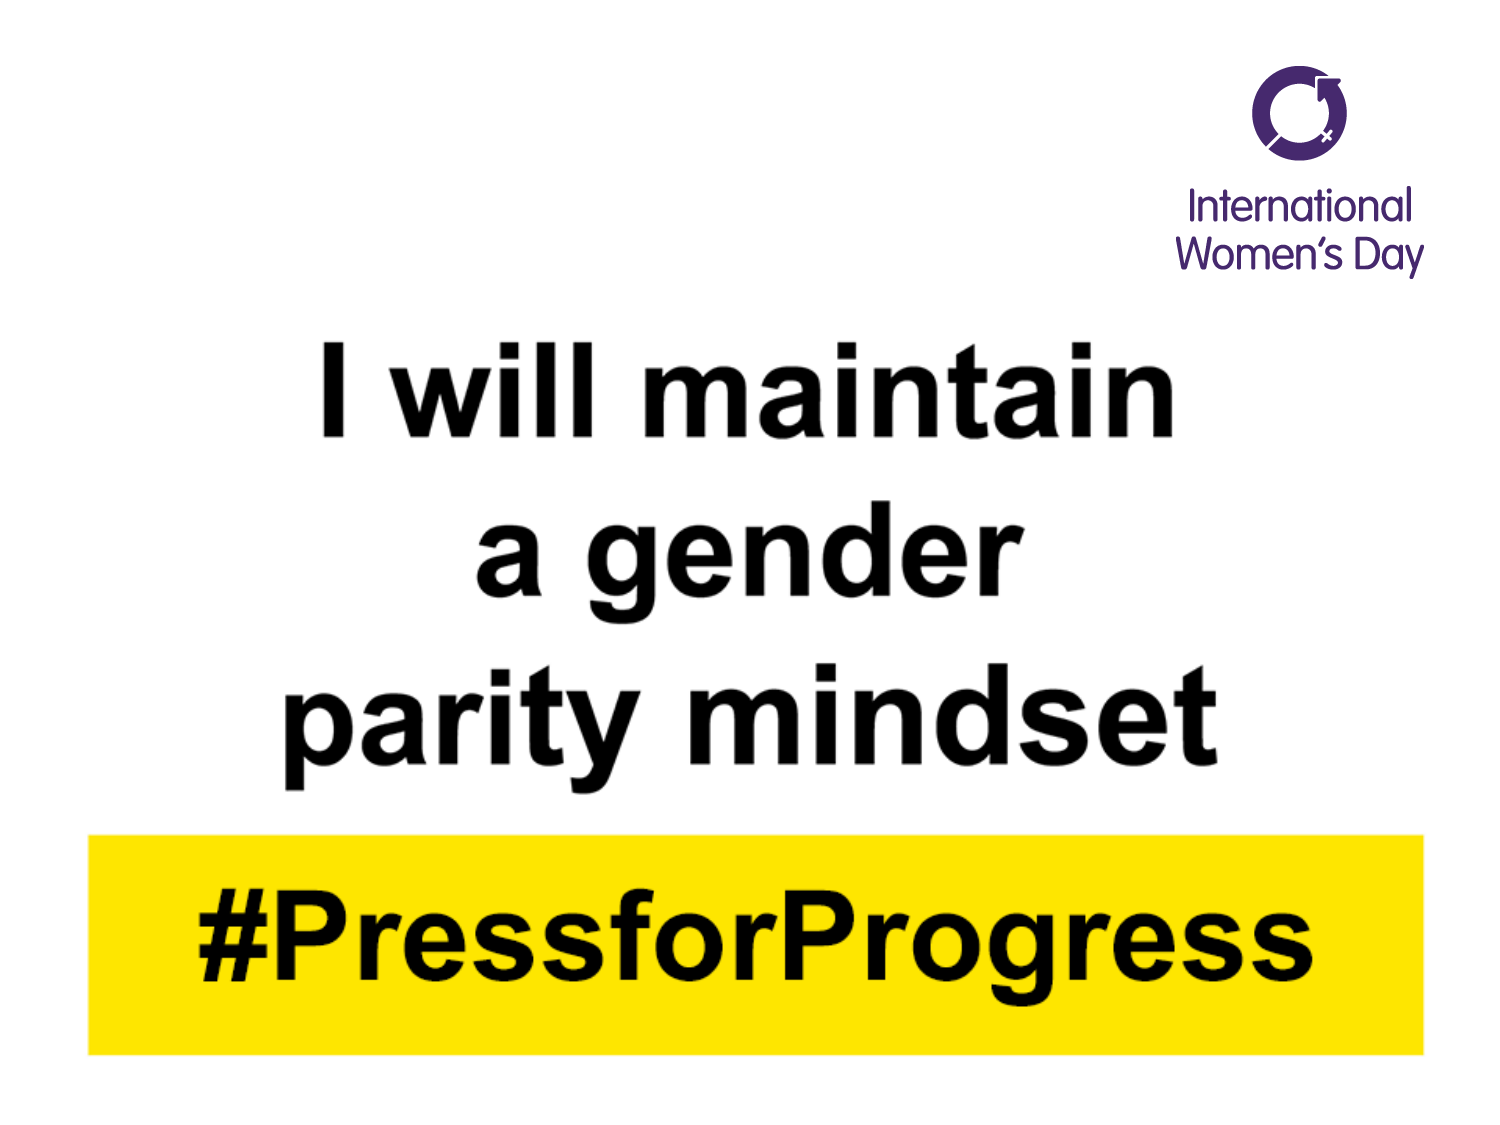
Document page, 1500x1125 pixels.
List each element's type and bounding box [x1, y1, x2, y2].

picture [212, 327, 1288, 798]
picture [1176, 66, 1424, 279]
picture [80, 825, 1436, 1071]
